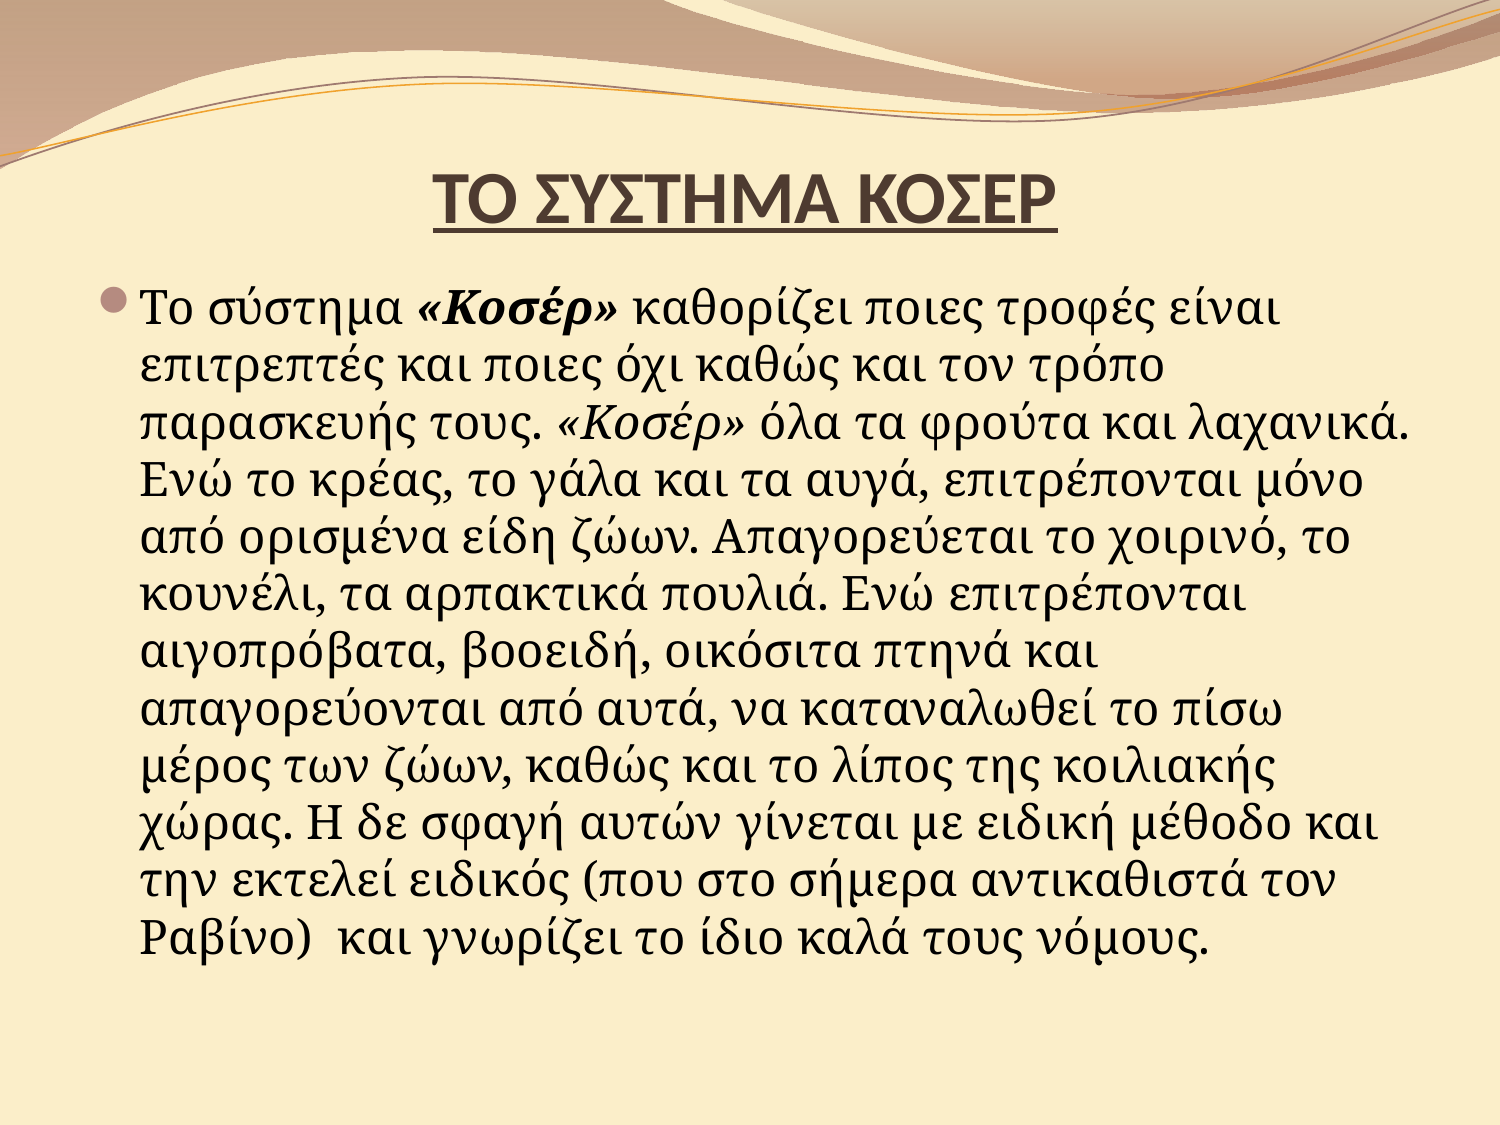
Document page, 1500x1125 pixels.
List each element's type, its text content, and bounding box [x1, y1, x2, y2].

title ΤΟ ΣΥΣΤΗΜΑ ΚΟΣΕΡ [70, 140, 1421, 329]
list Το σύστημα «Κοσέρ» καθορίζει ποιες τροφές είναι επιτρεπτές και ποιες όχι καθώς και τον τρόπο παρασκευής τους. «Κοσέρ» όλα τα φρούτα και λαχανικά. Ενώ το κρέας, το γάλα και τα αυγά, επιτρέπονται μόνο από ορισμένα είδη ζώων. Απαγορεύεται το χοιρινό, το κουνέλι, τα αρπακτικά πουλιά. Ενώ επιτρέπονται αιγοπρόβατα, βοοειδή, οικόσιτα πτηνά και απαγορεύονται από αυτά, να καταναλωθεί το πίσω μέρος των ζώων, καθώς και το λίπος της κοιλιακής χώρας. Η δε σφαγή αυτών γίνεται με ειδική μέθοδο και την εκτελεί ειδικός (που στο σήμερα αντικαθιστά τον Ραβίνο) και γνωρίζει το ίδιο καλά τους νόμους. [82, 269, 1432, 990]
